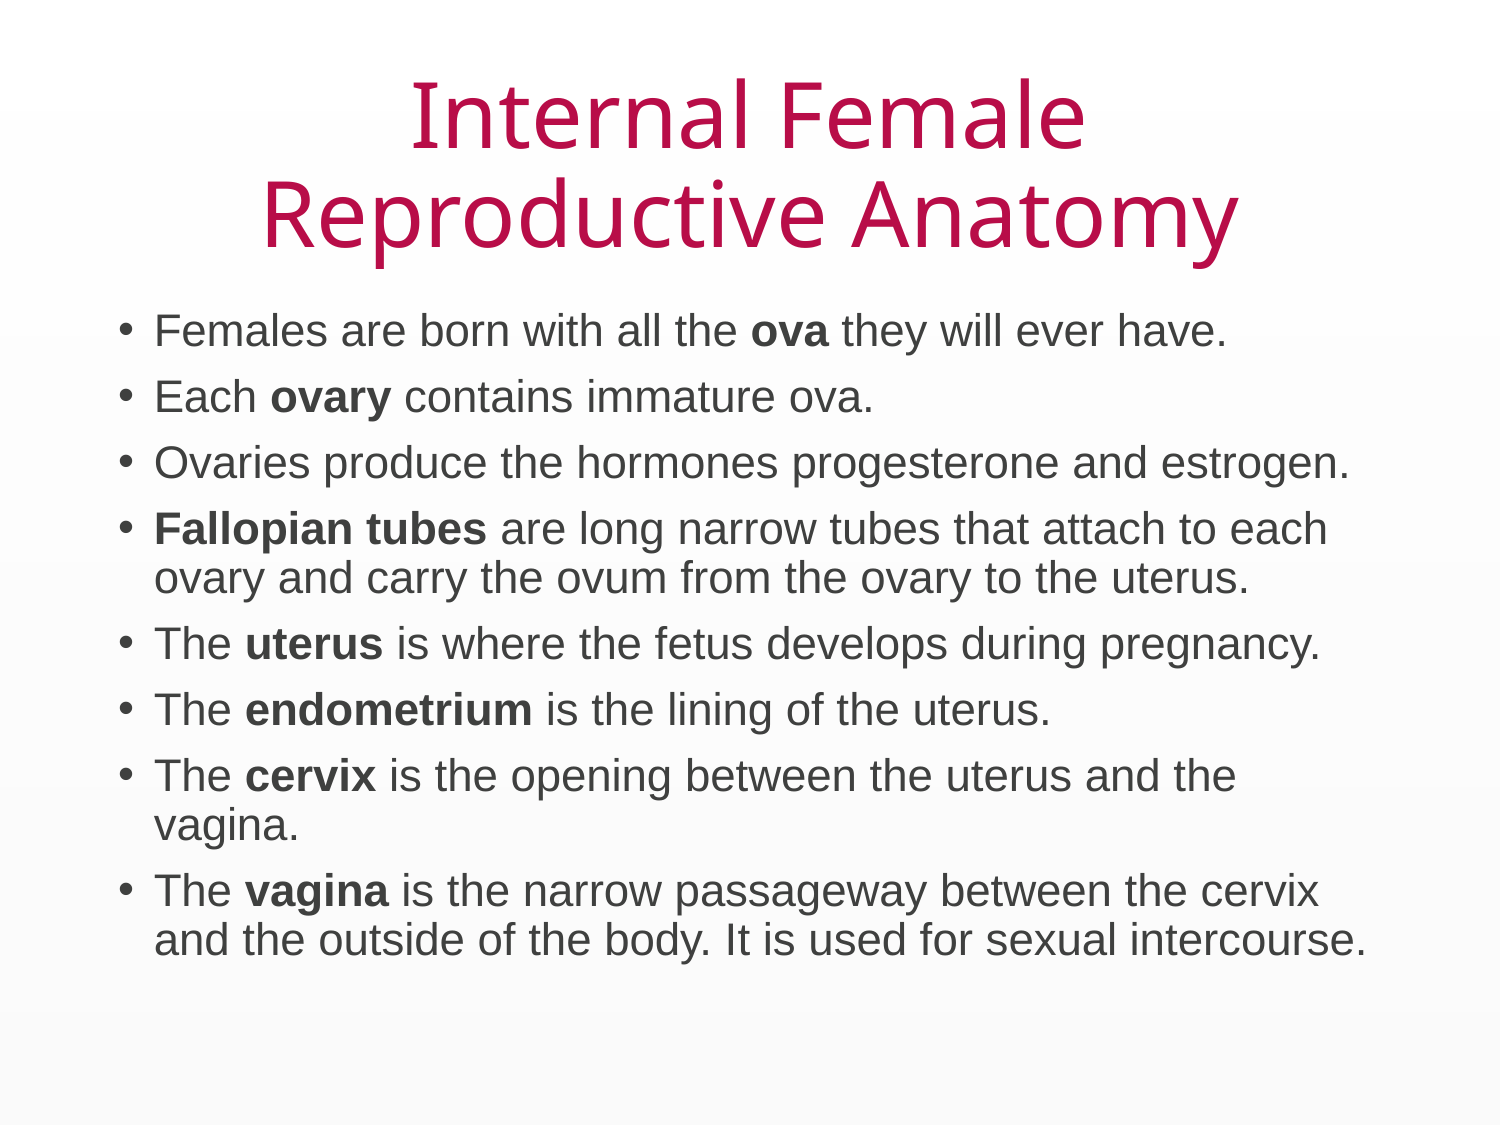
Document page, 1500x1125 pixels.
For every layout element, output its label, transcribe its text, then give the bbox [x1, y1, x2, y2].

title Internal Female Reproductive Anatomy [103, 59, 1397, 278]
list Females are born with all the ova they will ever have. Each ovary contains immature ova. Ovaries produce the hormones progesterone and estrogen. Fallopian tubes are long narrow tubes that attach to each ovary and carry the ovum from the ovary to the uterus. The uterus is where the fetus develops during pregnancy. The endometrium is the lining of the uterus. The cervix is the opening between the uterus and the vagina. The vagina is the narrow passageway between the cervix and the outside of the body. It is used for sexual intercourse. [103, 299, 1397, 1066]
